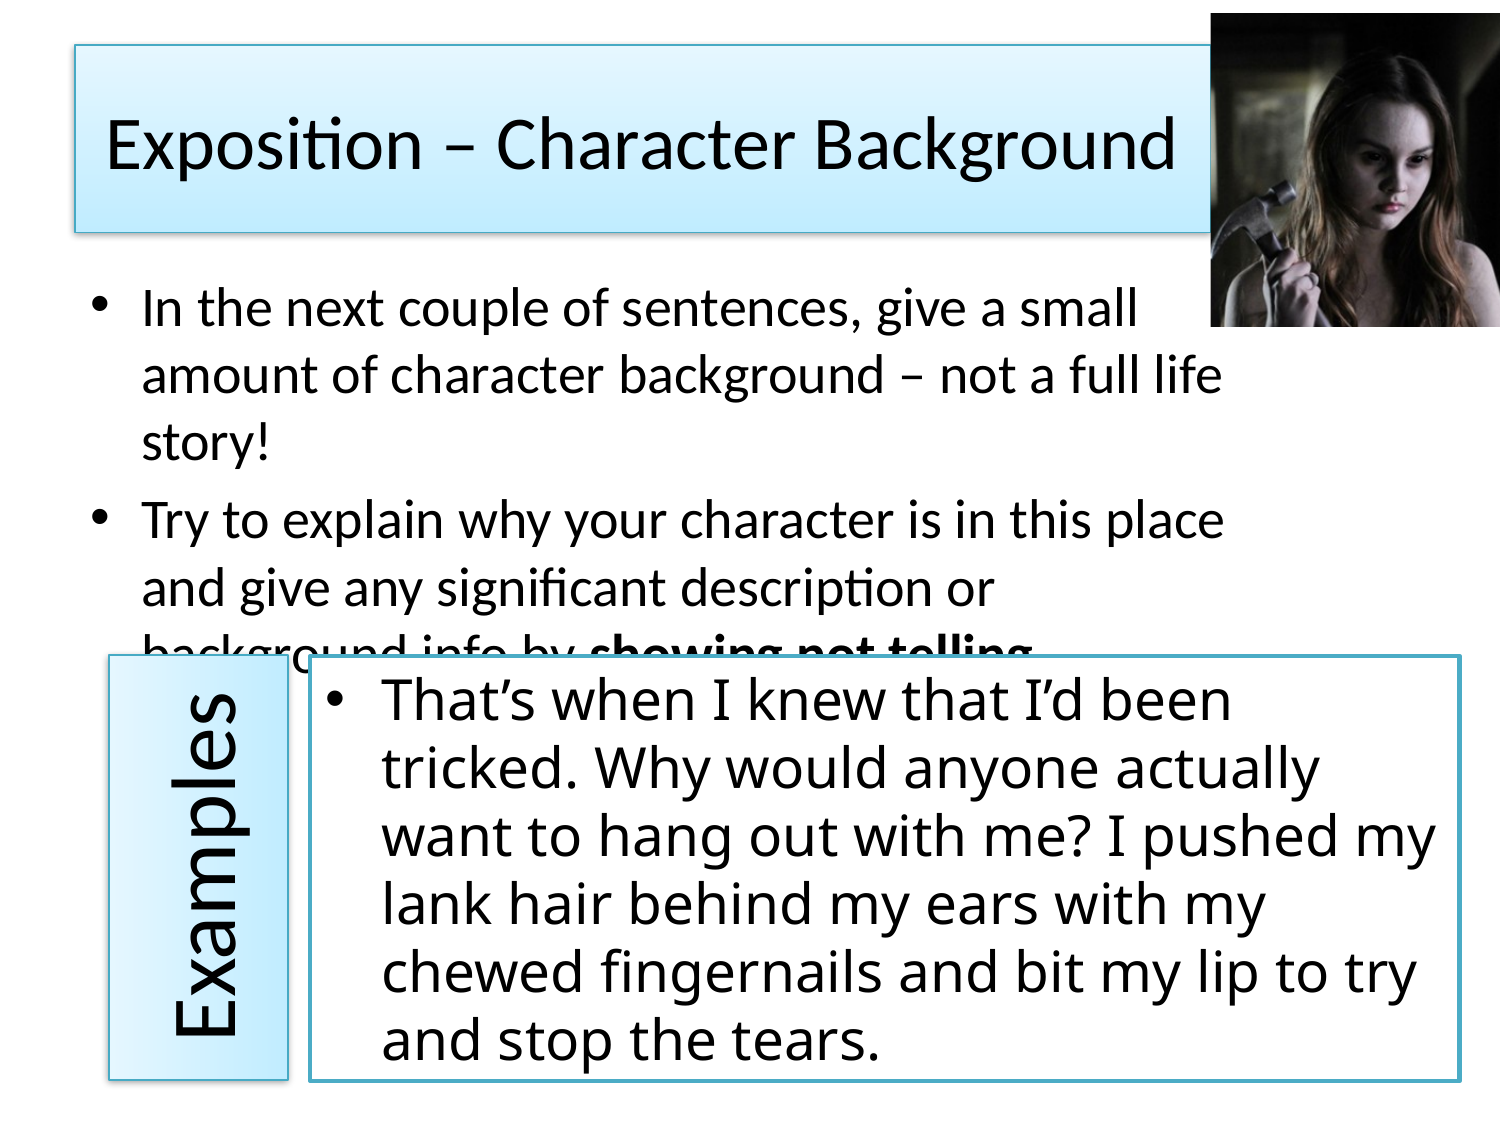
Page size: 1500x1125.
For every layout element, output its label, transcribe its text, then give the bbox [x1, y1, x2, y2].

text_box Examples [108, 654, 289, 1081]
title Exposition – Character Background [74, 44, 1205, 233]
picture [1210, 13, 1500, 327]
list In the next couple of sentences, give a small amount of character background – not a full life story! Try to explain why your character is in this place and give any significant description or background info by showing not telling. [75, 262, 1247, 693]
text_box That’s when I knew that I’d been tricked. Why would anyone actually want to hang out with me? I pushed my lank hair behind my ears with my chewed fingernails and bit my lip to try and stop the tears. [308, 654, 1462, 1083]
